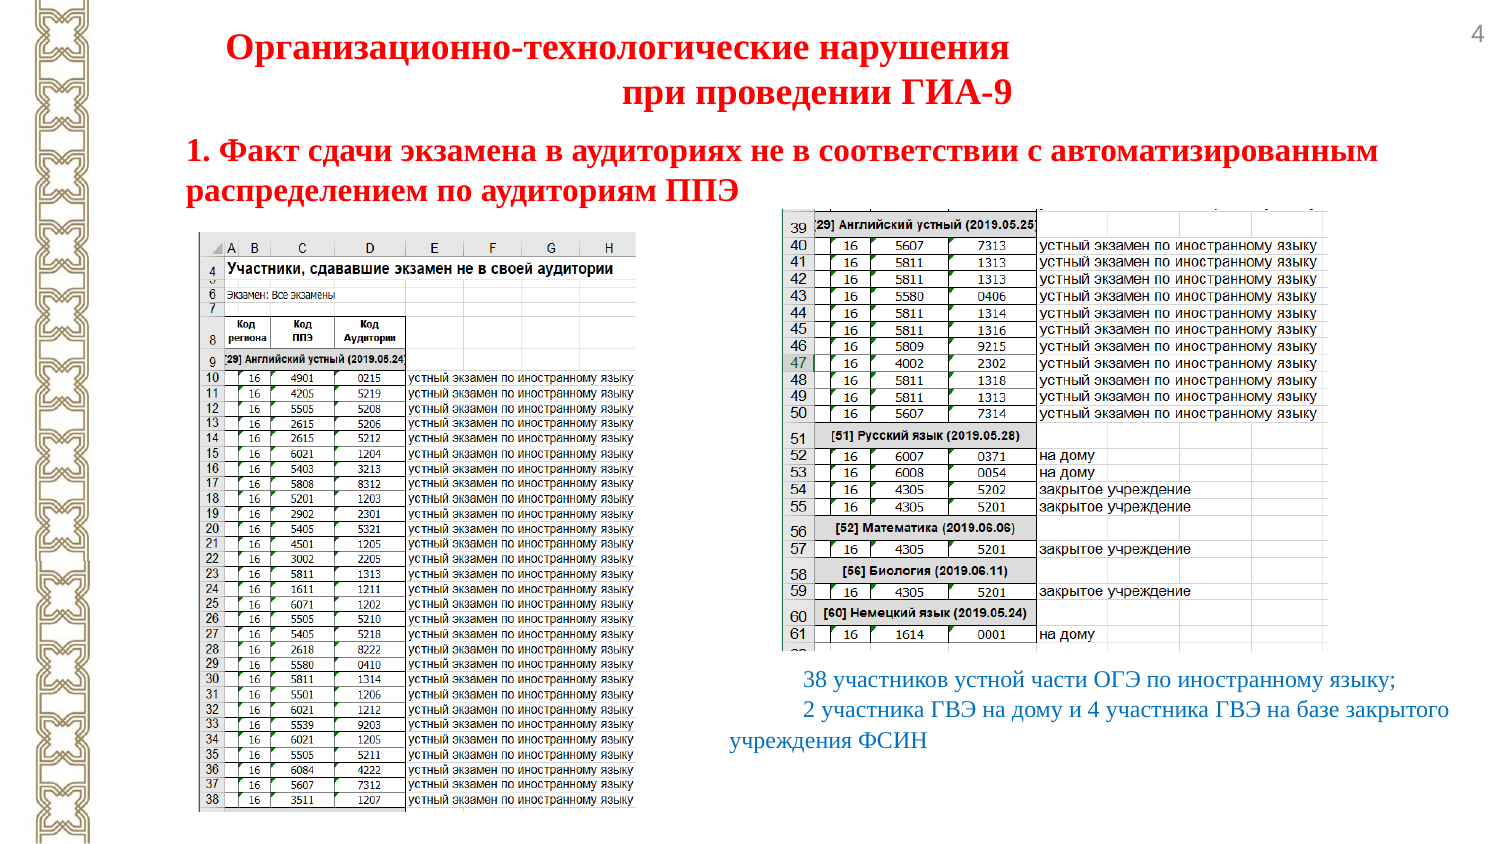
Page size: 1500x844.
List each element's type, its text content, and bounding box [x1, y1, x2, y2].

text_box 1. Факт сдачи экзамена в аудиториях не в соответствии с автоматизированным распределением по аудиториям ППЭ [171, 121, 1495, 216]
slide_number 4 [1149, 2, 1500, 63]
text_box 38 участников устной части ОГЭ по иностранному языку; 2 участника ГВЭ на дому и 4 участника ГВЭ на базе закрытого учреждения ФСИН [714, 653, 1465, 761]
text_box Организационно-технологические нарушения при проведении ГИА-9 [206, 15, 1353, 120]
picture [0, 0, 1500, 844]
